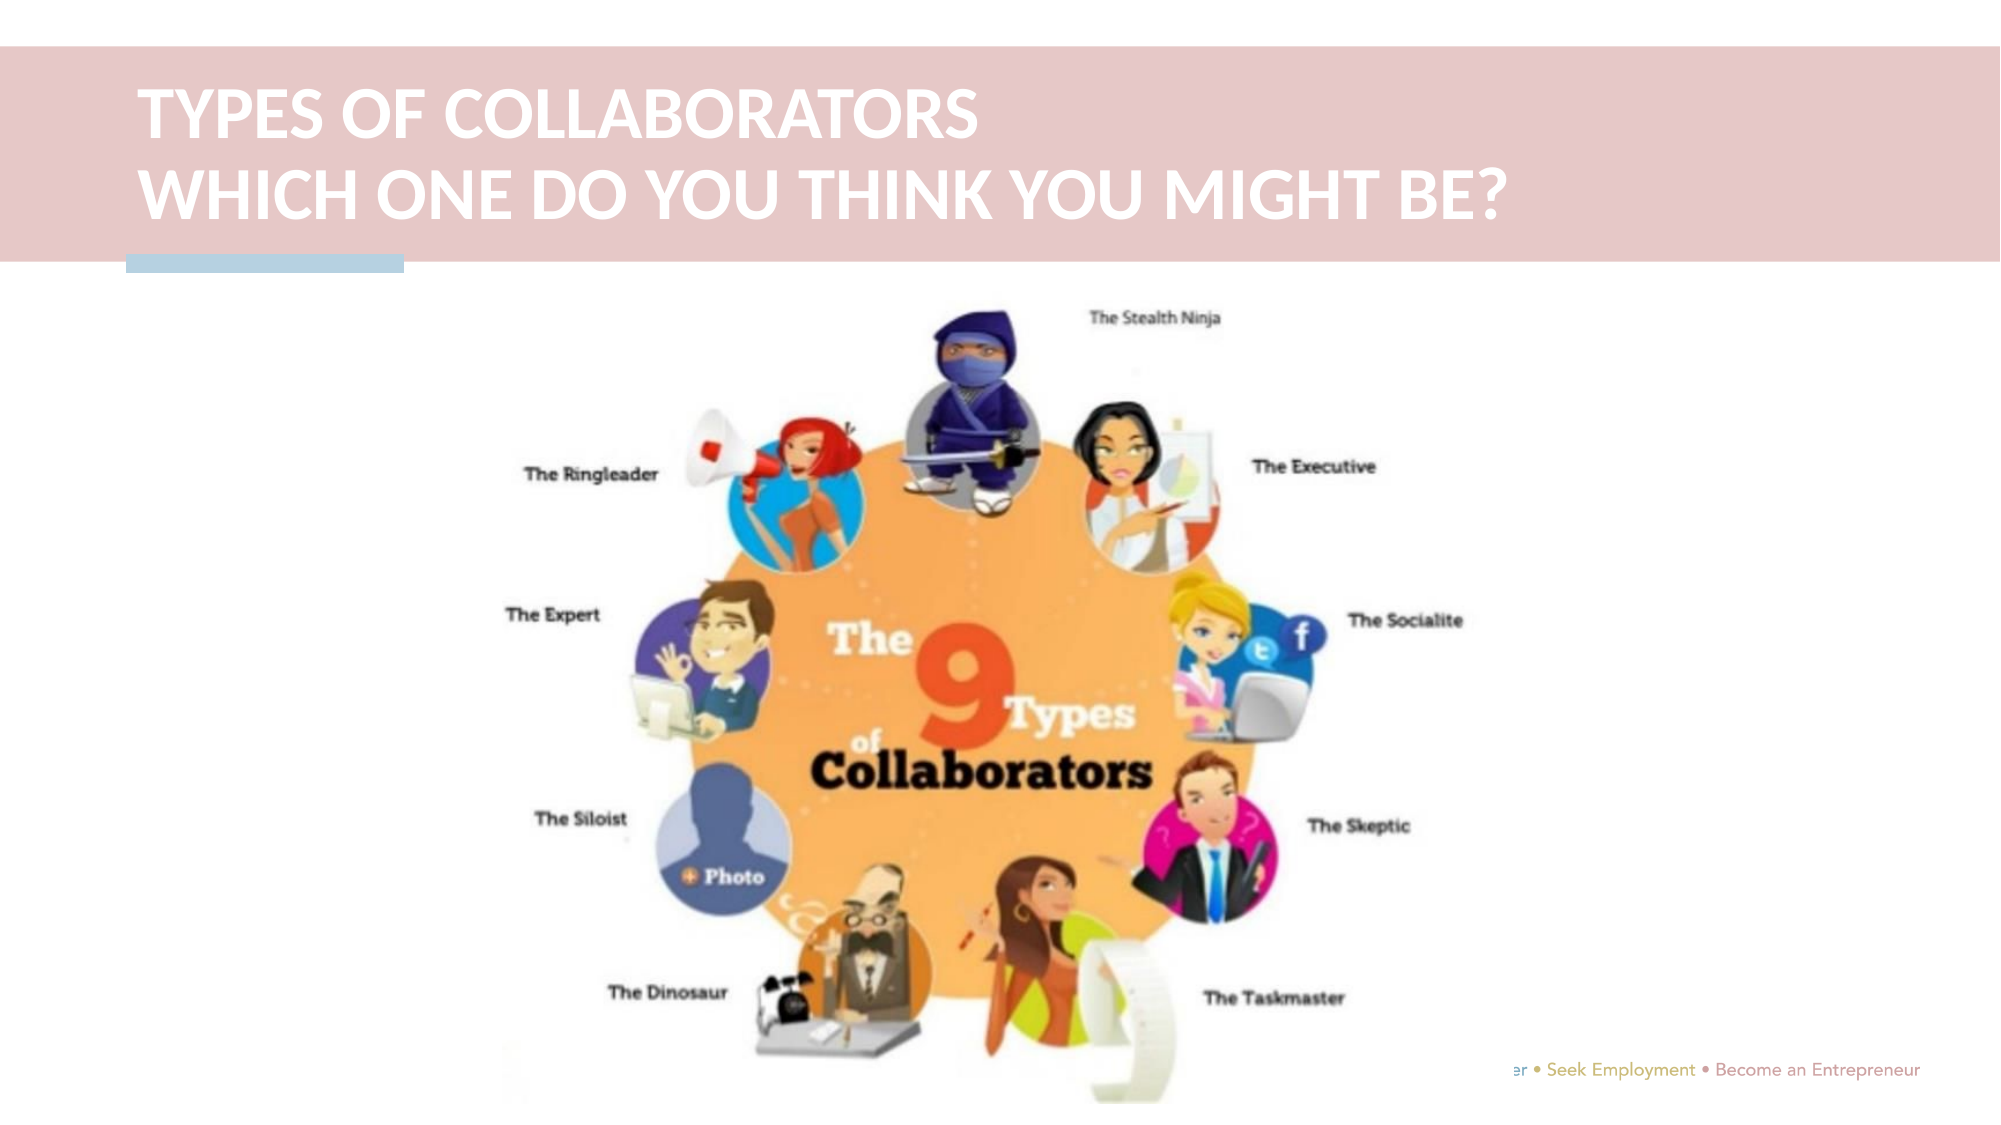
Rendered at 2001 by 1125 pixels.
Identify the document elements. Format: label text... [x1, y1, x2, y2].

list TYPES OF COLLABORATORS​ WHICH ONE DO YOU THINK YOU MIGHT BE?​ [123, 62, 1974, 247]
picture [502, 282, 1971, 1104]
